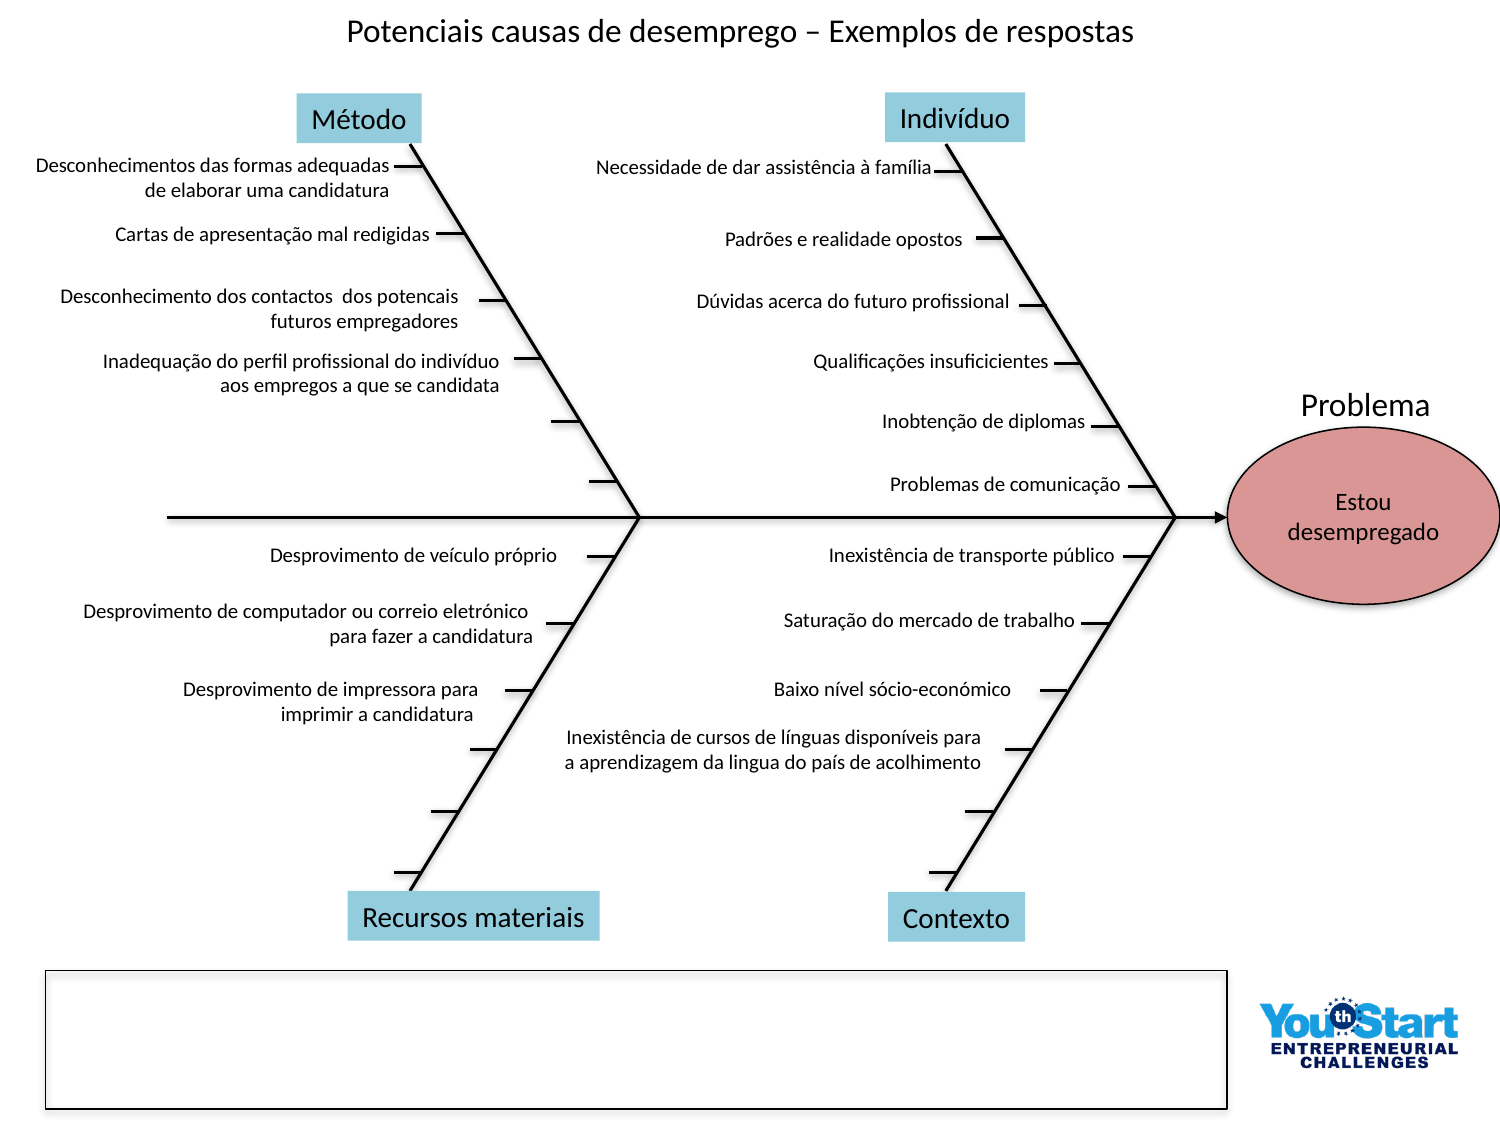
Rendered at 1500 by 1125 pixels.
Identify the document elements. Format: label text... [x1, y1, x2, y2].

text_box Desprovimento de veículo próprio [254, 534, 404, 575]
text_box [945, 517, 1176, 892]
text_box [45, 970, 1228, 1110]
text_box Desconhecimento dos contactos dos potencais futuros empregadores [0, 275, 404, 341]
text_box Desconhecimentos das formas adequadas de elaborar uma candidatura [14, 144, 405, 210]
text_box Qualificações insuficicientes [798, 339, 940, 380]
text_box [409, 143, 640, 516]
text_box Desprovimento de computador ou correio eletrónico para fazer a candidatura [68, 590, 404, 655]
text_box Desprovimento de impressora para imprimir a candidatura [94, 668, 404, 733]
text_box Necessidade de dar assistência à família [643, 146, 941, 187]
text_box Problema [1286, 375, 1446, 431]
text_box Inexistência de cursos de línguas disponíveis para a aprendizagem da lingua do país de acolhimento [644, 716, 940, 782]
text_box Problemas de comunicação [874, 462, 940, 503]
picture [1242, 985, 1475, 1079]
text_box Inadequação do perfil profissional do indivíduo aos empregos a que se candidata [62, 339, 404, 405]
text_box Dúvidas acerca do futuro profissional [681, 280, 940, 320]
text_box Baixo nível sócio-económico [758, 668, 940, 709]
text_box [945, 143, 1176, 516]
text_box Cartas de apresentação mal redigidas [14, 213, 404, 253]
text_box Saturação do mercado de trabalho [768, 599, 940, 640]
text_box Contexto [888, 891, 1026, 942]
text_box Inexistência de transporte público [813, 534, 940, 574]
text_box Recursos materiais [347, 890, 600, 941]
text_box Potenciais causas de desemprego – Exemplos de respostas [331, 1, 1151, 57]
text_box Estou desempregado [1226, 431, 1500, 606]
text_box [409, 517, 640, 892]
text_box Padrões e realidade opostos [709, 217, 940, 258]
text_box Método [296, 93, 422, 144]
text_box Inobtenção de diplomas [867, 400, 940, 441]
text_box Indivíduo [885, 92, 1026, 143]
